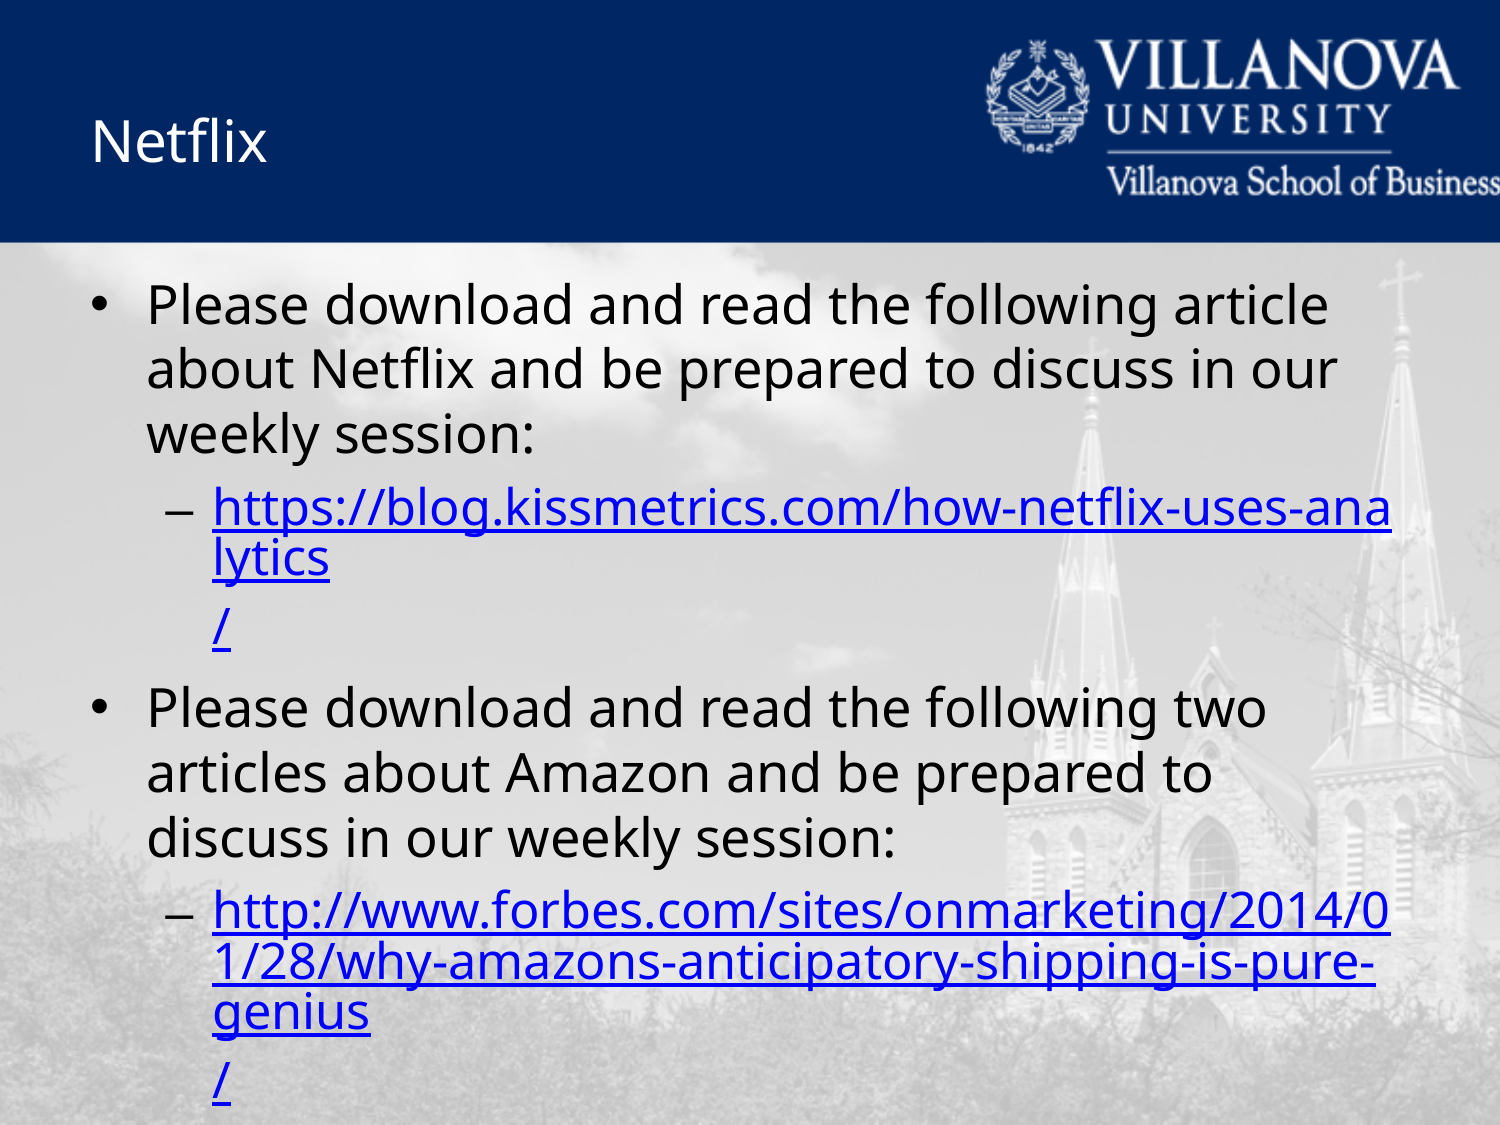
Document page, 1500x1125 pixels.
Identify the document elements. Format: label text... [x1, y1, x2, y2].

list Please download and read the following article about Netflix and be prepared to discuss in our weekly session: https://blog.kissmetrics.com/how-netflix-uses-analytics/ Please download and read the following two articles about Amazon and be prepared to discuss in our weekly session: http://www.forbes.com/sites/onmarketing/2014/01/28/why-amazons-anticipatory-shipping-is-pure-genius/ http://blogs.wsj.com/digits/2014/01/17/amazon-wants-to-ship-your-package-before-you-buy-it/ [75, 262, 1425, 1125]
picture [0, 0, 1500, 1125]
title Netflix [75, 45, 1425, 233]
